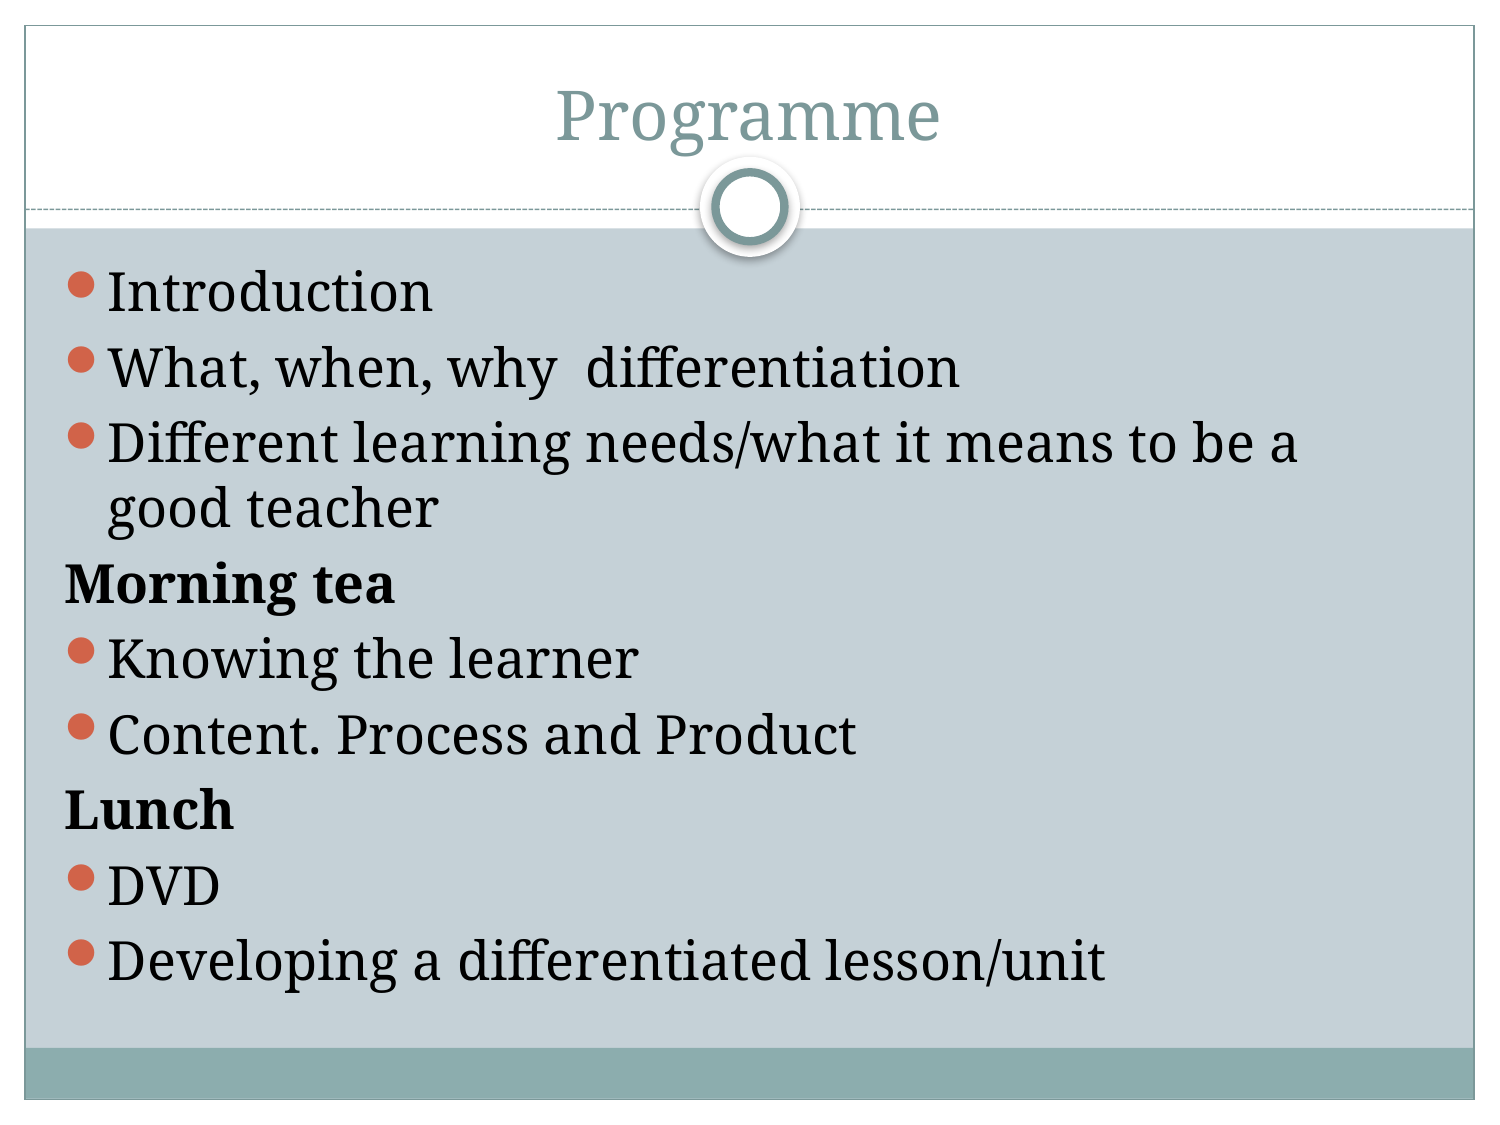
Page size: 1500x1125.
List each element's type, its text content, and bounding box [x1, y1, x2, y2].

title Programme [49, 37, 1450, 162]
list Introduction What, when, why differentiation Different learning needs/what it means to be a good teacher Morning tea Knowing the learner Content. Process and Product Lunch DVD Developing a differentiated lesson/unit [49, 250, 1445, 1001]
